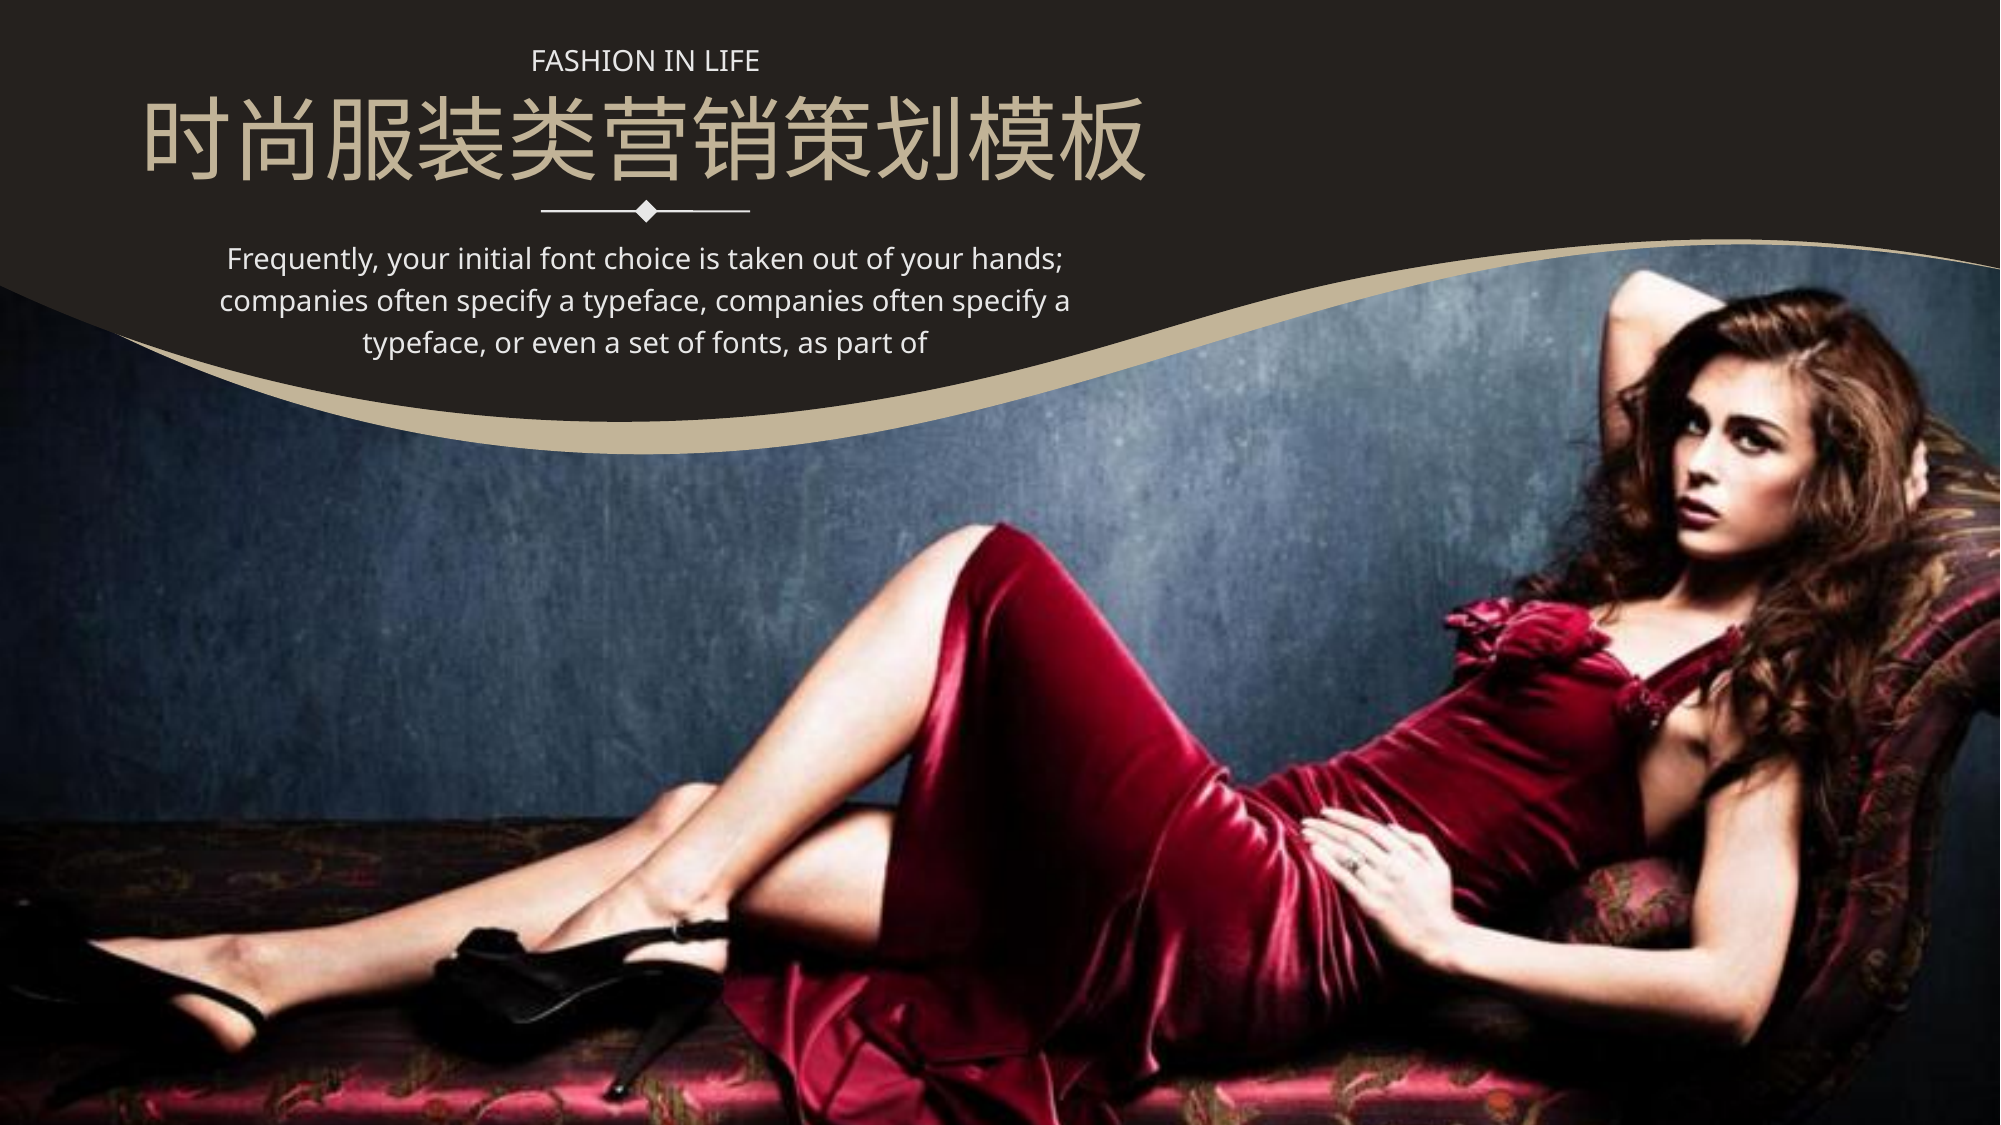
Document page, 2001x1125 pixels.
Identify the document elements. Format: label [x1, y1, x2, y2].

picture [0, 0, 2000, 1125]
text_box [540, 199, 751, 223]
